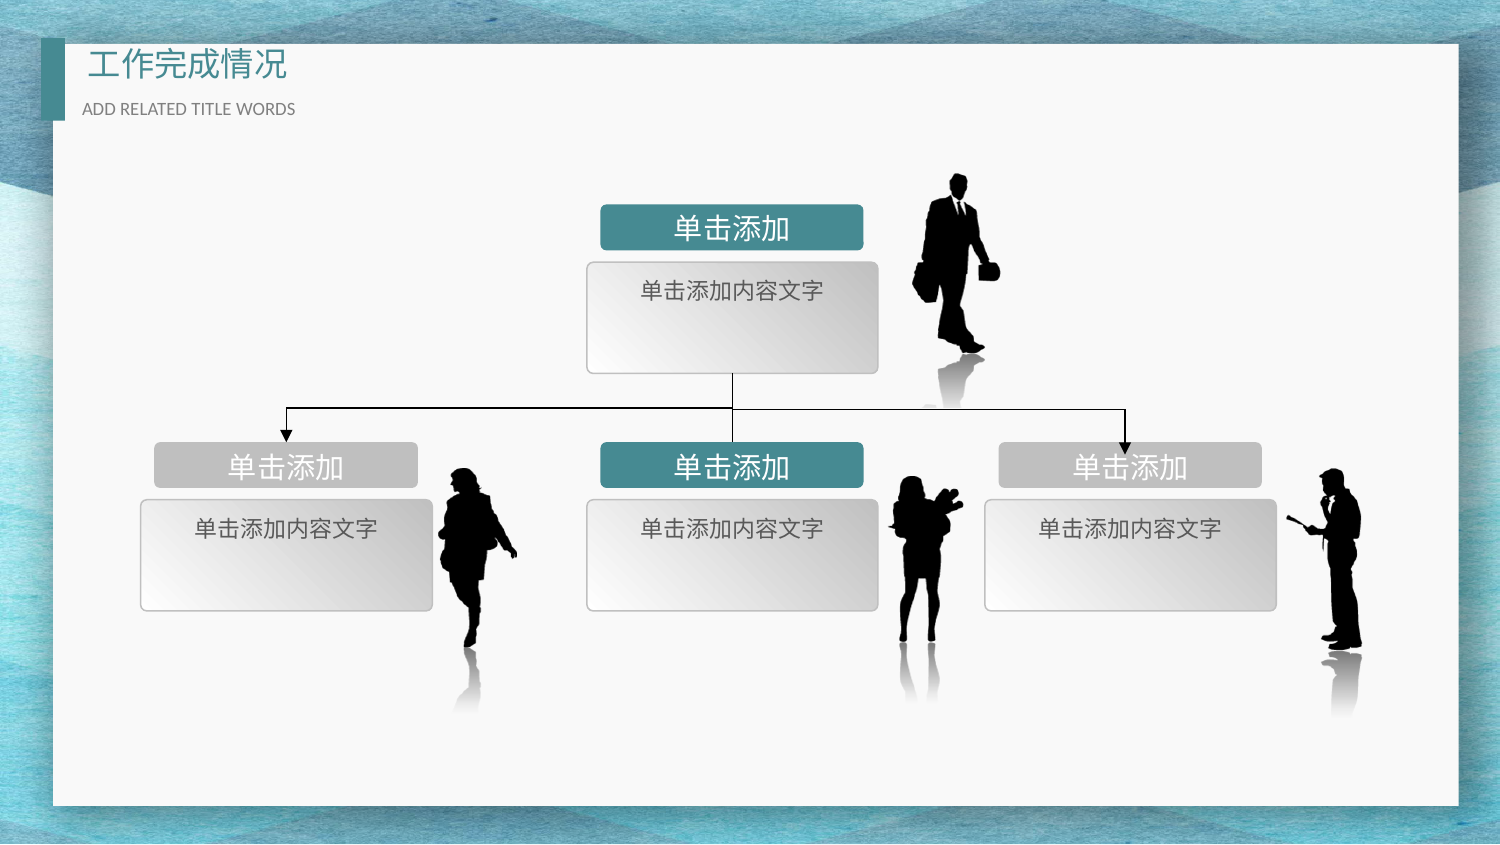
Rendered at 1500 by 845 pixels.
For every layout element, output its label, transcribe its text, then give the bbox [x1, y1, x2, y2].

text_box ADD RELATED TITLE WORDS [70, 91, 406, 125]
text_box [731, 409, 1126, 455]
text_box 单击添加 [600, 202, 865, 253]
text_box 单击添加内容文字 [586, 262, 878, 374]
text_box 单击添加 [600, 442, 865, 492]
picture [0, 0, 1500, 844]
text_box 单击添加 [998, 442, 1263, 492]
text_box 单击添加内容文字 [140, 499, 431, 611]
text_box 单击添加 [154, 442, 419, 492]
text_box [474, 184, 545, 632]
text_box 工作完成情况 [76, 38, 378, 90]
text_box 单击添加内容文字 [586, 499, 878, 611]
text_box 单击添加内容文字 [984, 499, 1277, 611]
